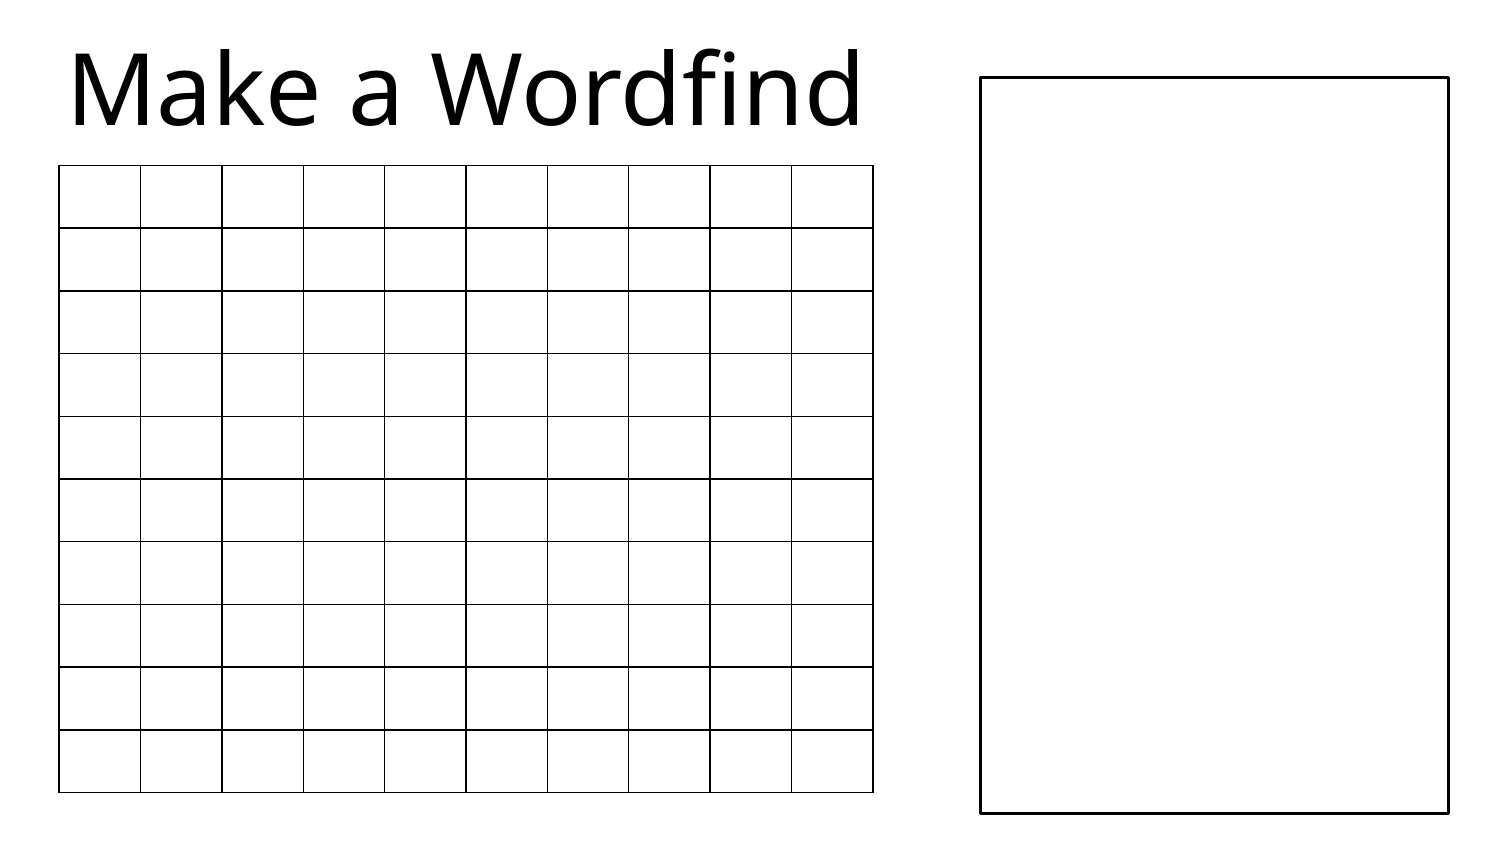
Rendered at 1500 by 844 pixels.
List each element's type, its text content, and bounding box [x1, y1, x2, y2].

table_cell [141, 668, 221, 729]
table_cell [548, 668, 628, 729]
table_cell [304, 354, 384, 416]
table_cell [385, 731, 465, 792]
table_cell [711, 354, 791, 416]
table_cell [223, 292, 303, 353]
table_cell [548, 229, 628, 290]
table_cell [711, 480, 791, 541]
table_cell [629, 292, 709, 353]
table_cell [467, 605, 547, 666]
table_cell [711, 292, 791, 353]
table_cell [467, 229, 547, 290]
table_cell [141, 354, 221, 416]
table_cell [141, 480, 221, 541]
title Make a Wordfind [51, 10, 1449, 105]
table_cell [548, 542, 628, 604]
table_cell [467, 292, 547, 353]
table_cell [467, 668, 547, 729]
table_cell [385, 229, 465, 290]
table_cell [711, 542, 791, 604]
table_cell [792, 605, 872, 666]
table_header [467, 166, 547, 227]
table_cell [629, 731, 709, 792]
table_cell [141, 542, 221, 604]
table_cell [223, 229, 303, 290]
table_cell [304, 731, 384, 792]
table_cell [711, 731, 791, 792]
table_cell [304, 668, 384, 729]
table_header [304, 166, 384, 227]
table_cell [385, 292, 465, 353]
table_cell [467, 731, 547, 792]
table_cell [792, 668, 872, 729]
table_cell [629, 354, 709, 416]
table_header [385, 166, 465, 227]
table_cell [60, 668, 140, 729]
table_header [141, 166, 221, 227]
table_cell [60, 354, 140, 416]
table_cell [141, 417, 221, 478]
table_cell [60, 542, 140, 604]
table_cell [629, 417, 709, 478]
table_cell [304, 605, 384, 666]
table_header [223, 166, 303, 227]
table_cell [711, 605, 791, 666]
table_cell [548, 731, 628, 792]
table_header [629, 166, 709, 227]
table_cell [141, 605, 221, 666]
table_header [548, 166, 628, 227]
table_cell [629, 668, 709, 729]
table_header [792, 166, 872, 227]
table_cell [548, 292, 628, 353]
table_cell [223, 480, 303, 541]
table_cell [304, 480, 384, 541]
table_cell [467, 542, 547, 604]
table_cell [629, 229, 709, 290]
table_cell [141, 292, 221, 353]
table_cell [792, 417, 872, 478]
table_header [60, 166, 140, 227]
table_cell [223, 605, 303, 666]
table_cell [385, 417, 465, 478]
table_cell [60, 731, 140, 792]
table_cell [223, 731, 303, 792]
table_cell [548, 417, 628, 478]
table_cell [385, 542, 465, 604]
table_header [711, 166, 791, 227]
table_cell [60, 292, 140, 353]
table_cell [60, 229, 140, 290]
table_cell [548, 605, 628, 666]
table_cell [304, 229, 384, 290]
table_cell [548, 354, 628, 416]
text_box [980, 77, 1449, 814]
table_cell [629, 480, 709, 541]
table_cell [792, 731, 872, 792]
table_cell [141, 229, 221, 290]
table_cell [792, 480, 872, 541]
table_cell [304, 292, 384, 353]
table_cell [60, 417, 140, 478]
table_cell [385, 480, 465, 541]
table_cell [467, 417, 547, 478]
table_cell [223, 668, 303, 729]
table_cell [223, 354, 303, 416]
table_cell [60, 605, 140, 666]
table_cell [223, 417, 303, 478]
table_cell [548, 480, 628, 541]
table_cell [629, 605, 709, 666]
table_cell [792, 229, 872, 290]
table_cell [792, 292, 872, 353]
table_cell [60, 480, 140, 541]
table_cell [467, 480, 547, 541]
table_cell [711, 668, 791, 729]
table_cell [141, 731, 221, 792]
table_cell [629, 542, 709, 604]
table_cell [304, 542, 384, 604]
table_cell [223, 542, 303, 604]
table_cell [385, 668, 465, 729]
table_cell [385, 354, 465, 416]
table_cell [467, 354, 547, 416]
table_cell [711, 229, 791, 290]
table_cell [792, 542, 872, 604]
table_cell [304, 417, 384, 478]
table_cell [385, 605, 465, 666]
table_cell [792, 354, 872, 416]
table_cell [711, 417, 791, 478]
